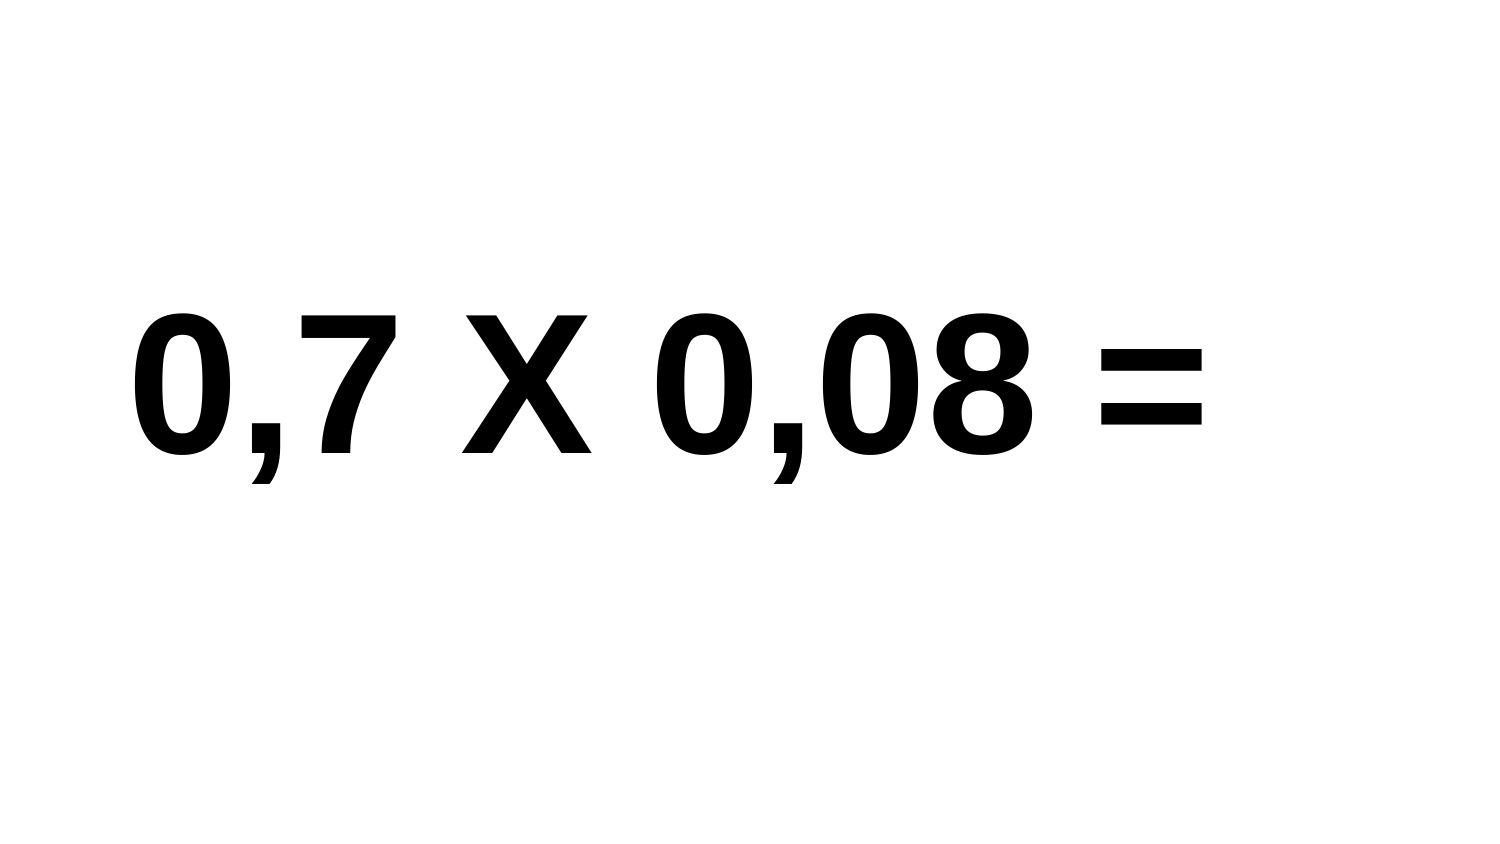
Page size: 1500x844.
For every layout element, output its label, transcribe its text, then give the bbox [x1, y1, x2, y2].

text_box 0,7 X 0,08 = [112, 318, 1388, 509]
